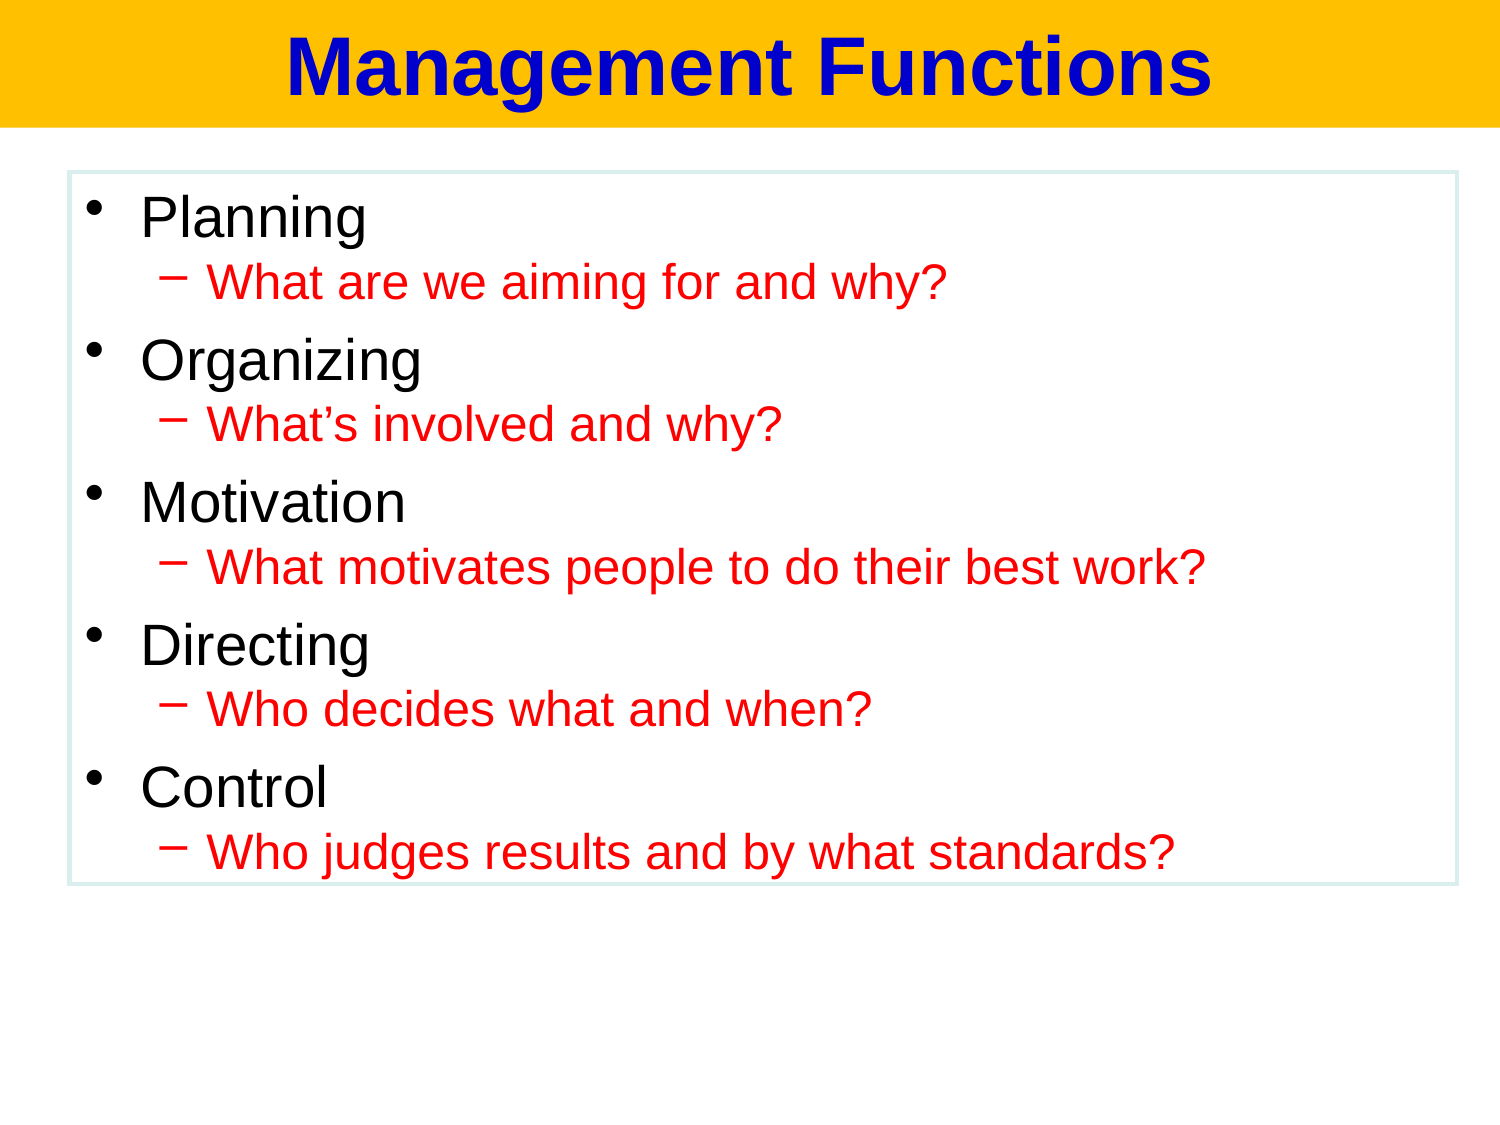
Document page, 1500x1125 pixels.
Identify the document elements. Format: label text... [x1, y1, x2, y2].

list Planning What are we aiming for and why? Organizing What’s involved and why? Motivation What motivates people to do their best work? Directing Who decides what and when? Control Who judges results and by what standards? [67, 170, 1459, 886]
text_box Management Functions [0, 0, 1500, 128]
